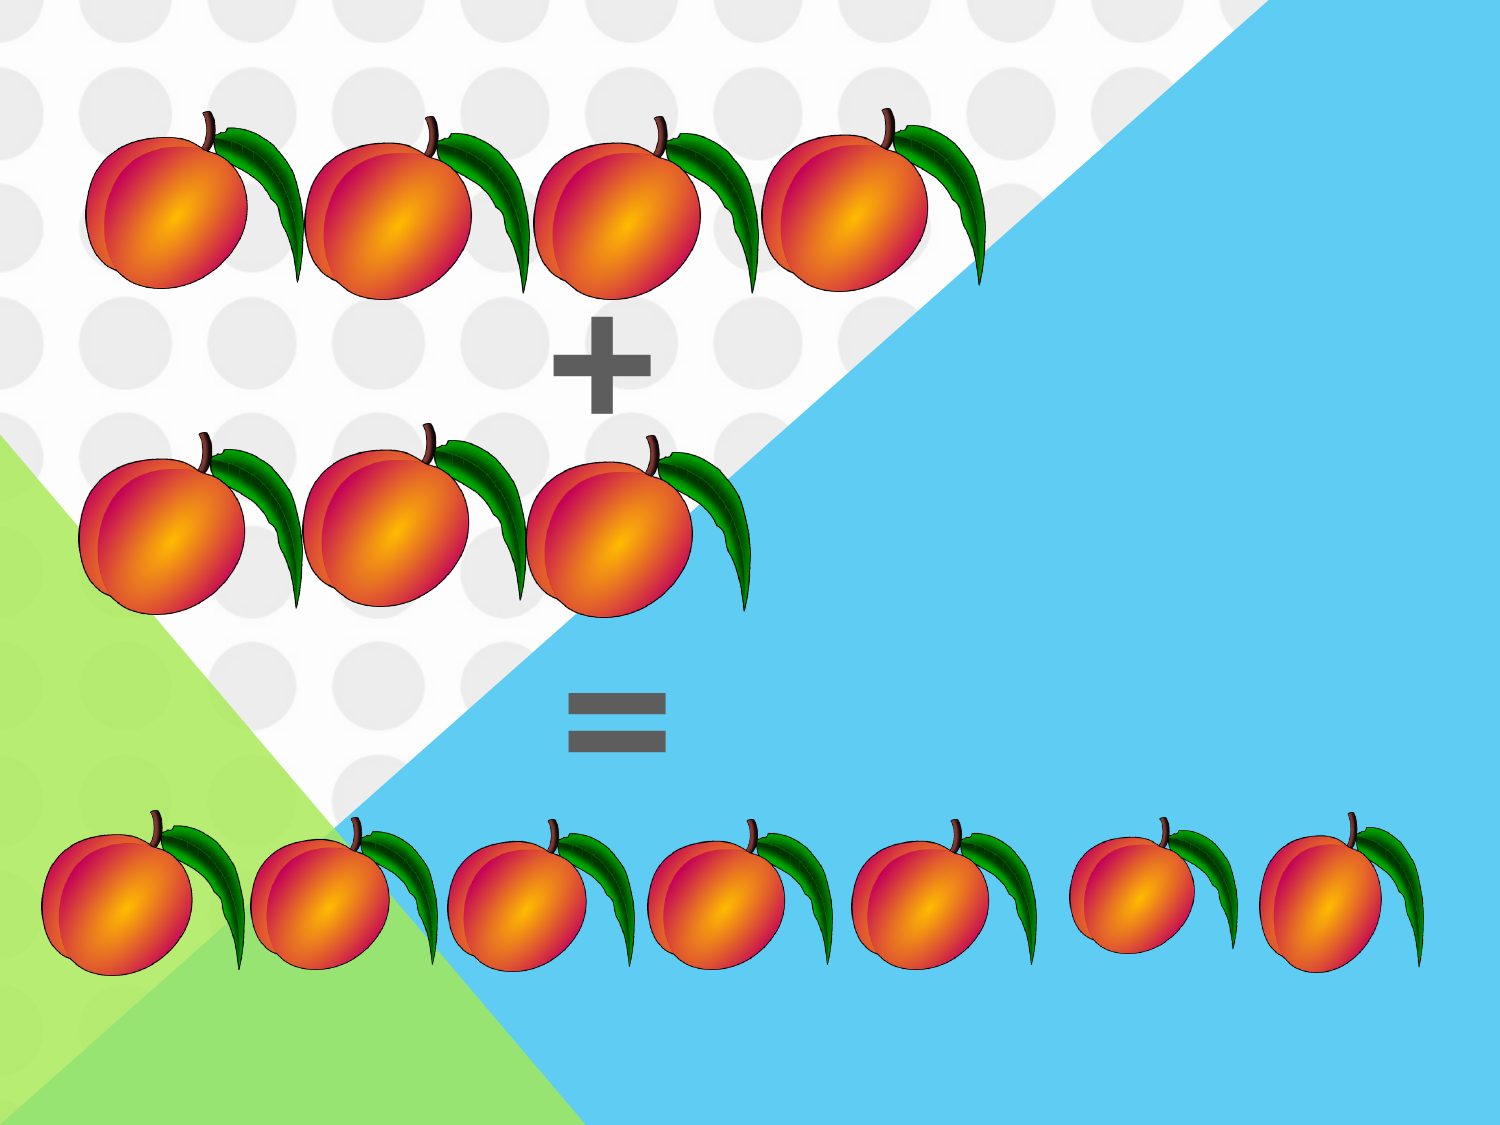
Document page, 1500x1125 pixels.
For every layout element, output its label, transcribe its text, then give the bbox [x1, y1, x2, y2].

text_box + [530, 307, 668, 434]
text_box = [545, 627, 690, 841]
picture [647, 819, 833, 970]
picture [533, 116, 759, 300]
picture [85, 111, 530, 300]
picture [446, 819, 635, 972]
picture [41, 810, 246, 977]
picture [1069, 816, 1238, 954]
picture [1258, 812, 1424, 973]
picture [78, 423, 751, 619]
picture [761, 108, 986, 292]
picture [249, 816, 438, 970]
picture [851, 819, 1037, 970]
